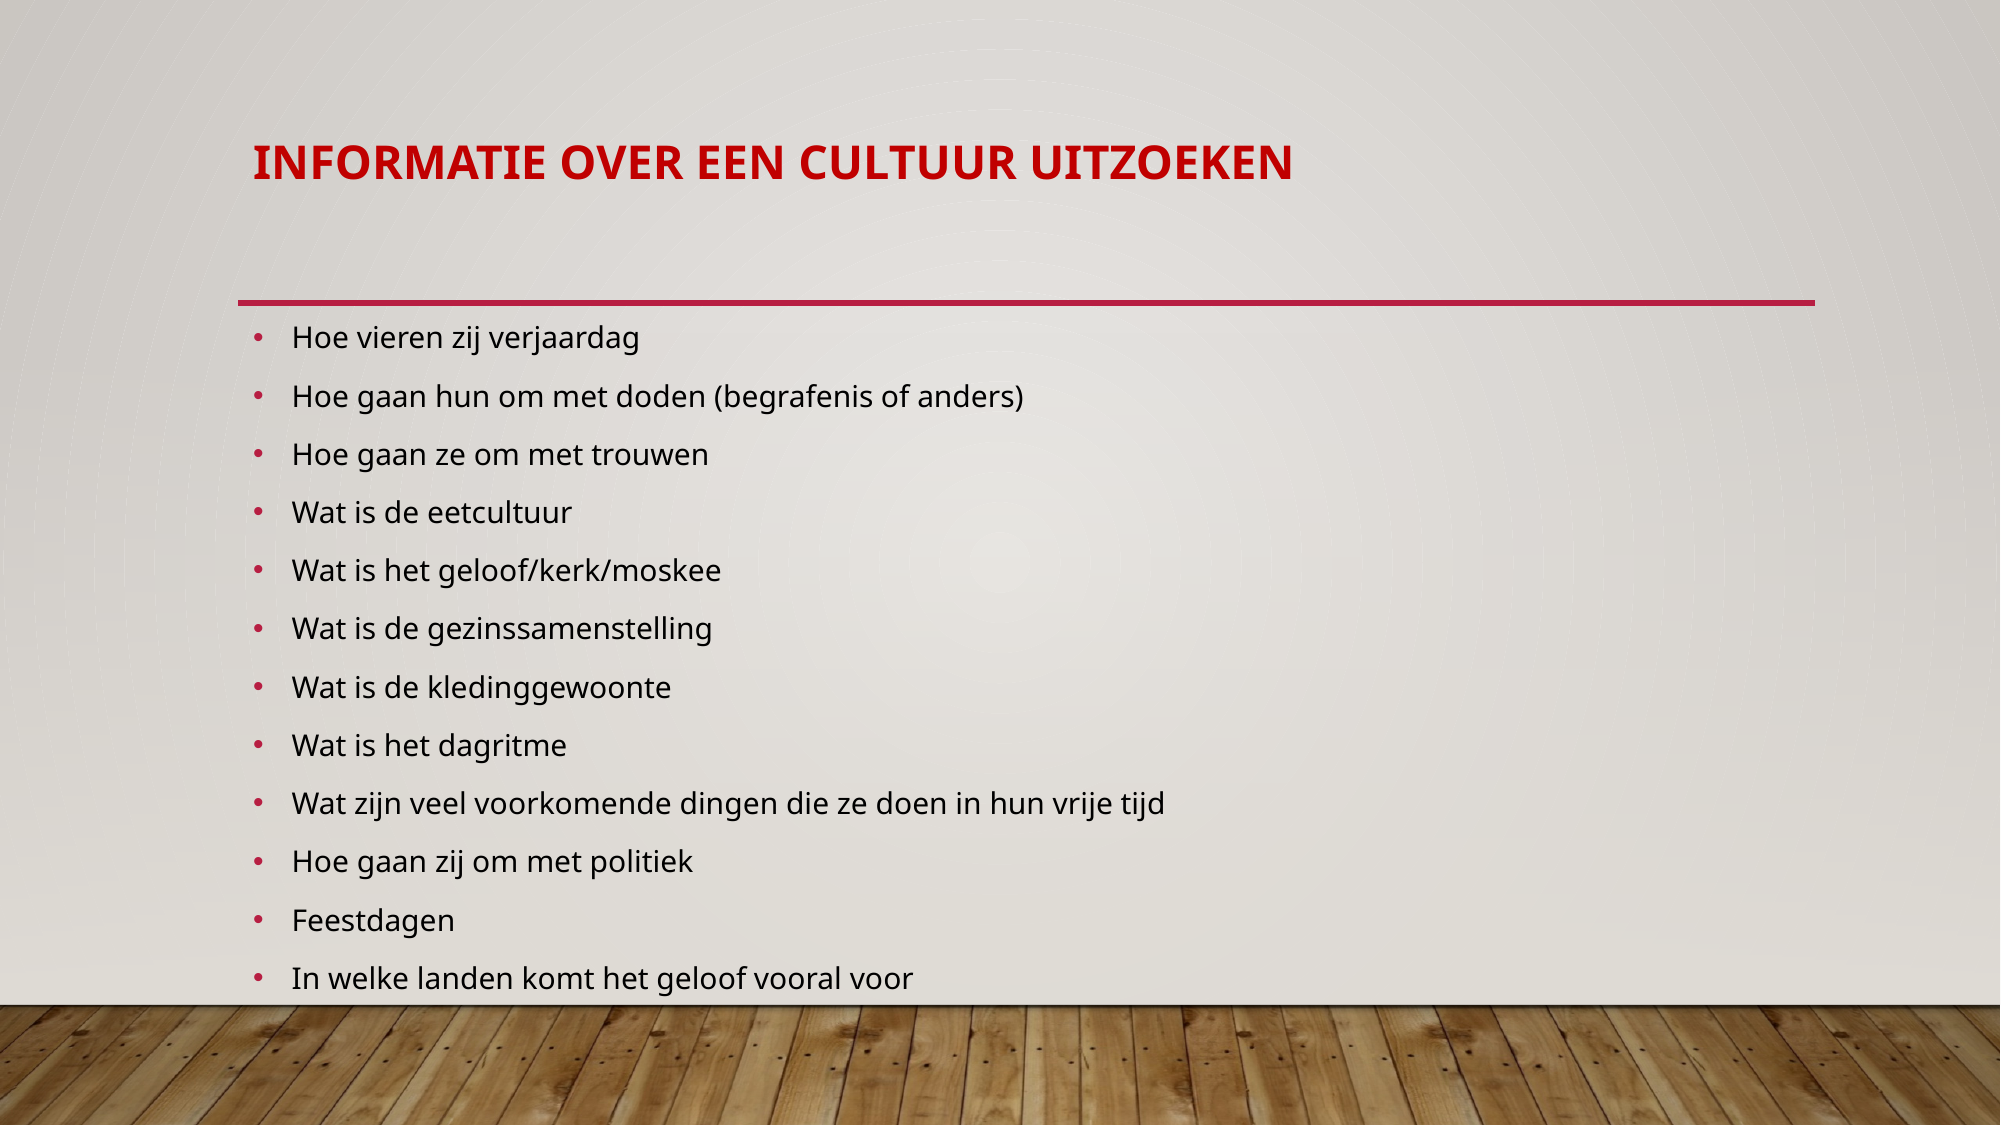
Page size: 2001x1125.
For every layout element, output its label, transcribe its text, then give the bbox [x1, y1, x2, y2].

list Hoe vieren zij verjaardag Hoe gaan hun om met doden (begrafenis of anders) Hoe gaan ze om met trouwen Wat is de eetcultuur Wat is het geloof/kerk/moskee Wat is de gezinssamenstelling Wat is de kledinggewoonte Wat is het dagritme Wat zijn veel voorkomende dingen die ze doen in hun vrije tijd Hoe gaan zij om met politiek Feestdagen In welke landen komt het geloof vooral voor [238, 304, 1814, 1005]
title Informatie over een cultuur uitzoeken [238, 131, 1814, 304]
picture [0, 1005, 2000, 1125]
